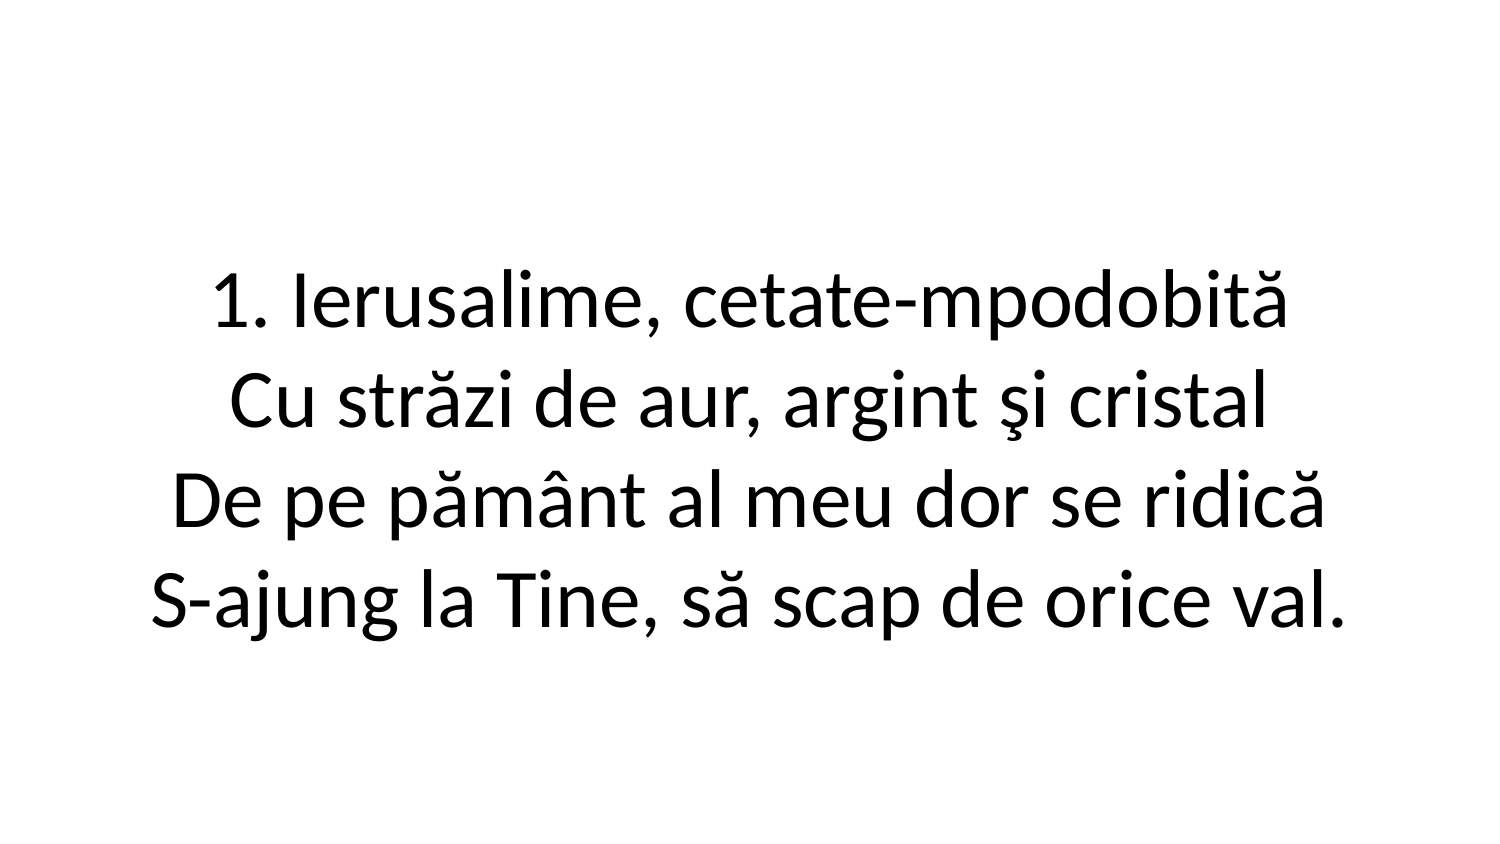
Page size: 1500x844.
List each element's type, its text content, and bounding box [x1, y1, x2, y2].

text_box 1. Ierusalime, cetate-mpodobită Cu străzi de aur, argint şi cristal De pe pământ al meu dor se ridică S-ajung la Tine, să scap de orice val. [135, 192, 1365, 652]
